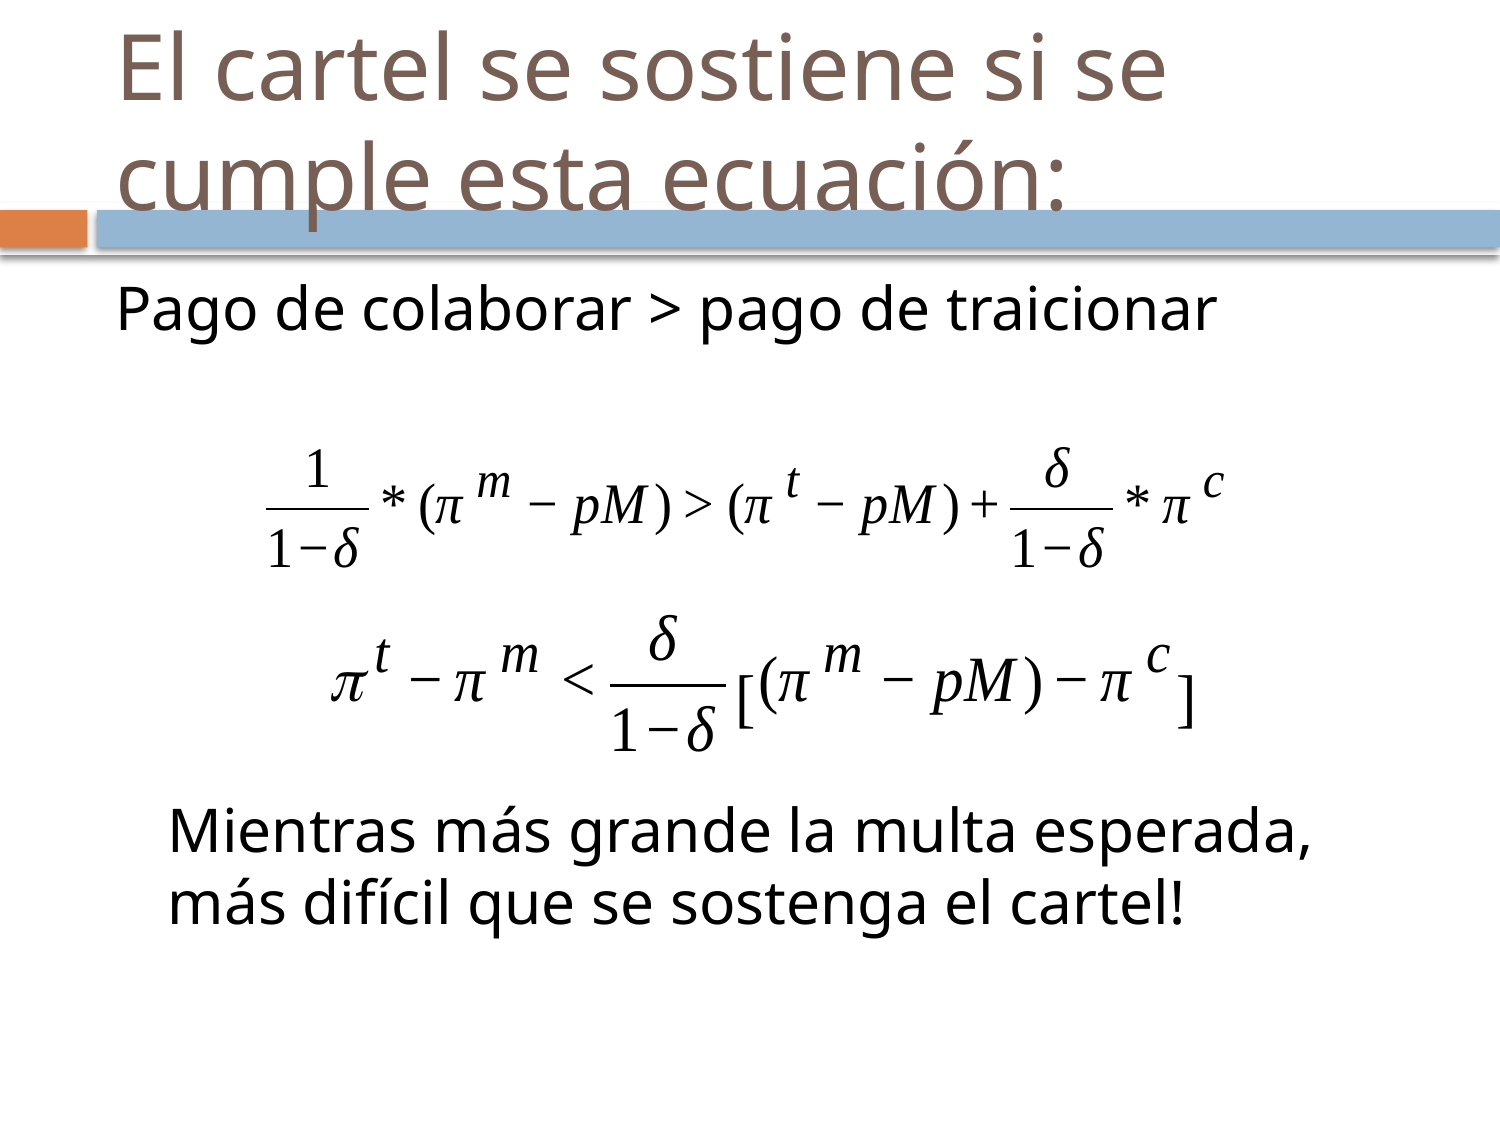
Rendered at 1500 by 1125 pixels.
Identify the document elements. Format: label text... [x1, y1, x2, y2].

title El cartel se sostiene si se cumple esta ecuación: [100, 37, 1438, 200]
list Pago de colaborar > pago de traicionar Mientras más grande la multa esperada, más difícil que se sostenga el cartel! [100, 262, 1438, 1000]
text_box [316, 604, 1204, 760]
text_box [254, 437, 1233, 576]
